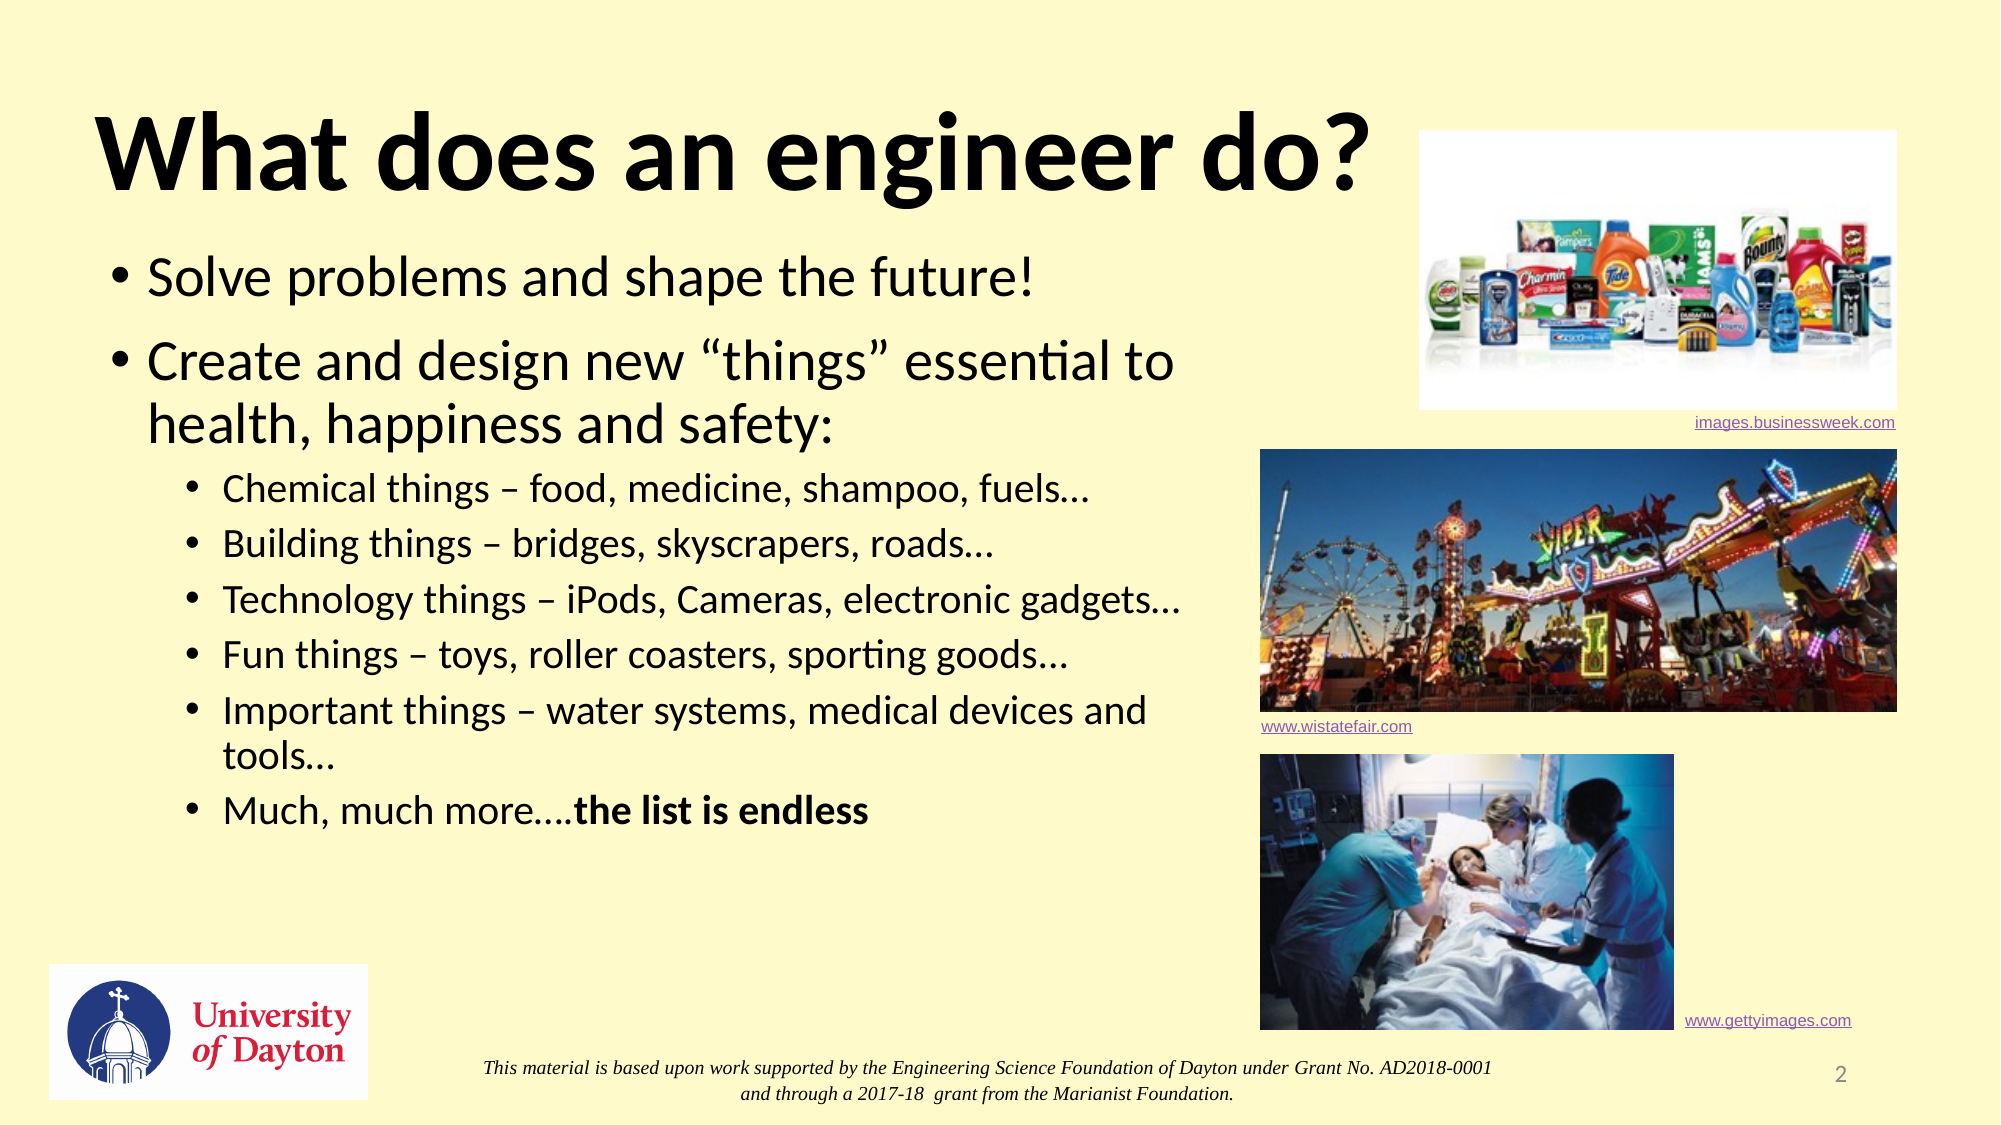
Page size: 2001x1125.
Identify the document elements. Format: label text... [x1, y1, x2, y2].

picture [1259, 449, 1897, 712]
text_box www.gettyimages.com [1672, 1002, 1870, 1038]
list Solve problems and shape the future! Create and design new “things” essential to health, happiness and safety: Chemical things – food, medicine, shampoo, fuels… Building things – bridges, skyscrapers, roads… Technology things – iPods, Cameras, electronic gadgets… Fun things – toys, roller coasters, sporting goods... Important things – water systems, medical devices and tools… Much, much more….the list is endless [95, 238, 1226, 878]
picture [1419, 130, 1897, 410]
text_box images.businessweek.com [1680, 404, 1913, 440]
picture [48, 963, 369, 1101]
title What does an engineer do? [79, 45, 1805, 263]
text_box www.wistatefair.com [1246, 708, 1431, 744]
picture [1259, 754, 1674, 1030]
